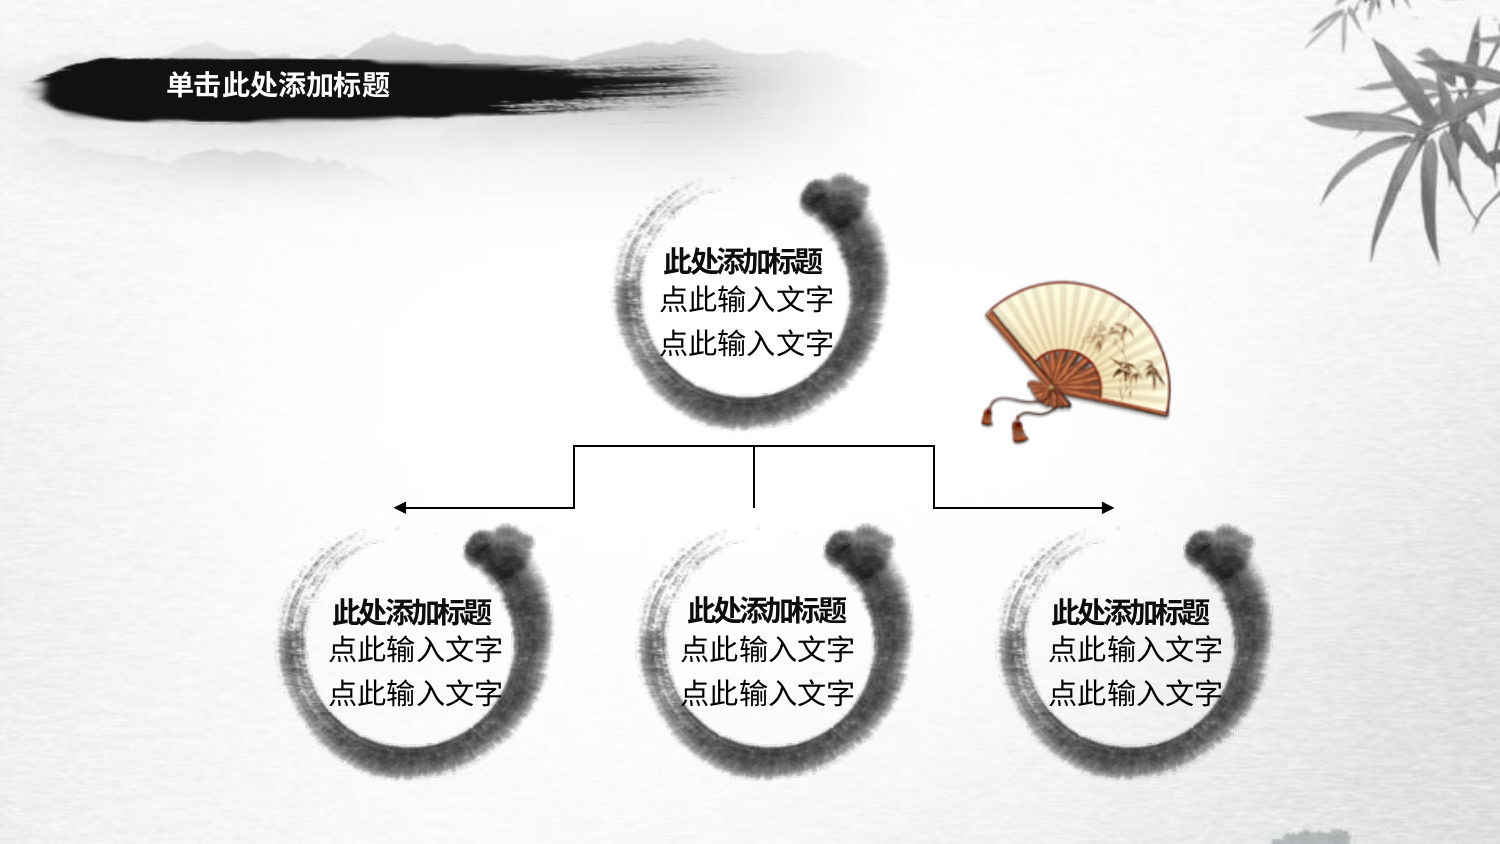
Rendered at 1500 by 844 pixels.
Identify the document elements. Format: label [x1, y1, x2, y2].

text_box [393, 446, 1115, 508]
text_box [0, 16, 815, 134]
picture [0, 0, 1500, 844]
